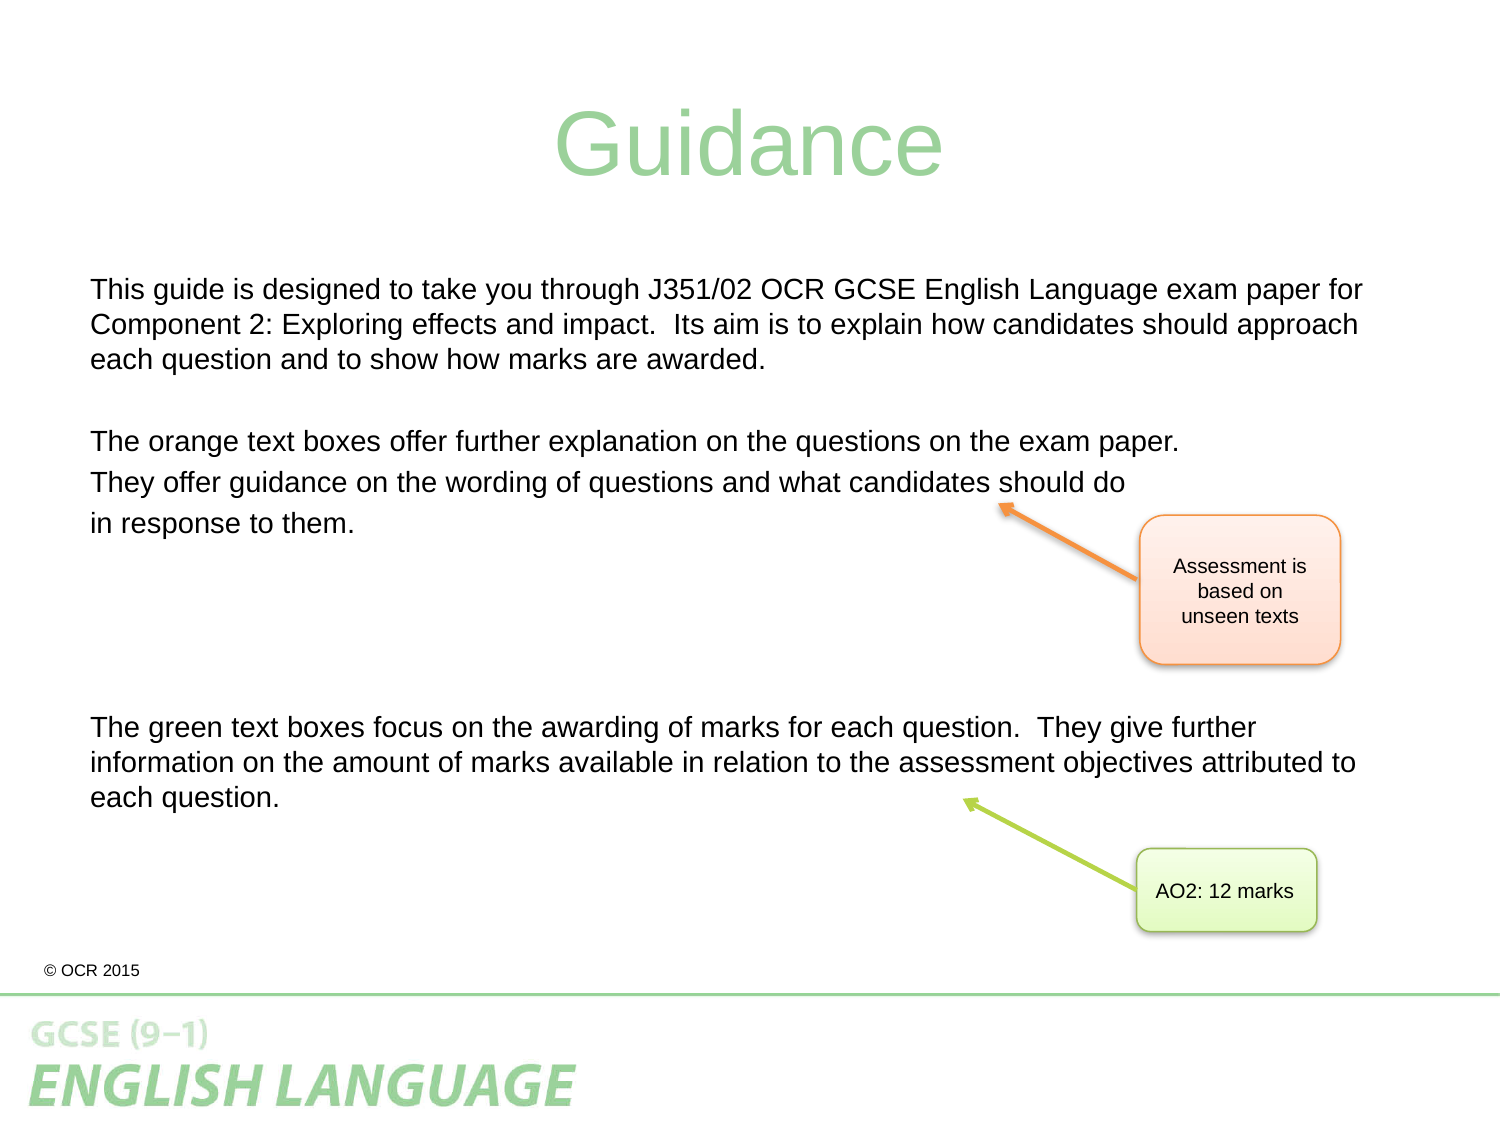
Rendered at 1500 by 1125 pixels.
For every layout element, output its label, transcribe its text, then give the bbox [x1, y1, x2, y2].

text_box Assessment is based on unseen texts [1138, 514, 1342, 666]
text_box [962, 798, 1137, 891]
list This guide is designed to take you through J351/02 OCR GCSE English Language exam paper for Component 2: Exploring effects and impact. Its aim is to explain how candidates should approach each question and to show how marks are awarded. The orange text boxes offer further explanation on the questions on the exam paper. They offer guidance on the wording of questions and what candidates should do in response to them. The green text boxes focus on the awarding of marks for each question. They give further information on the amount of marks available in relation to the assessment objectives attributed to each question. [75, 262, 1425, 965]
title Guidance [75, 45, 1425, 233]
text_box AO2: 12 marks [1135, 847, 1318, 933]
picture [0, 993, 1500, 1125]
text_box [997, 503, 1137, 580]
